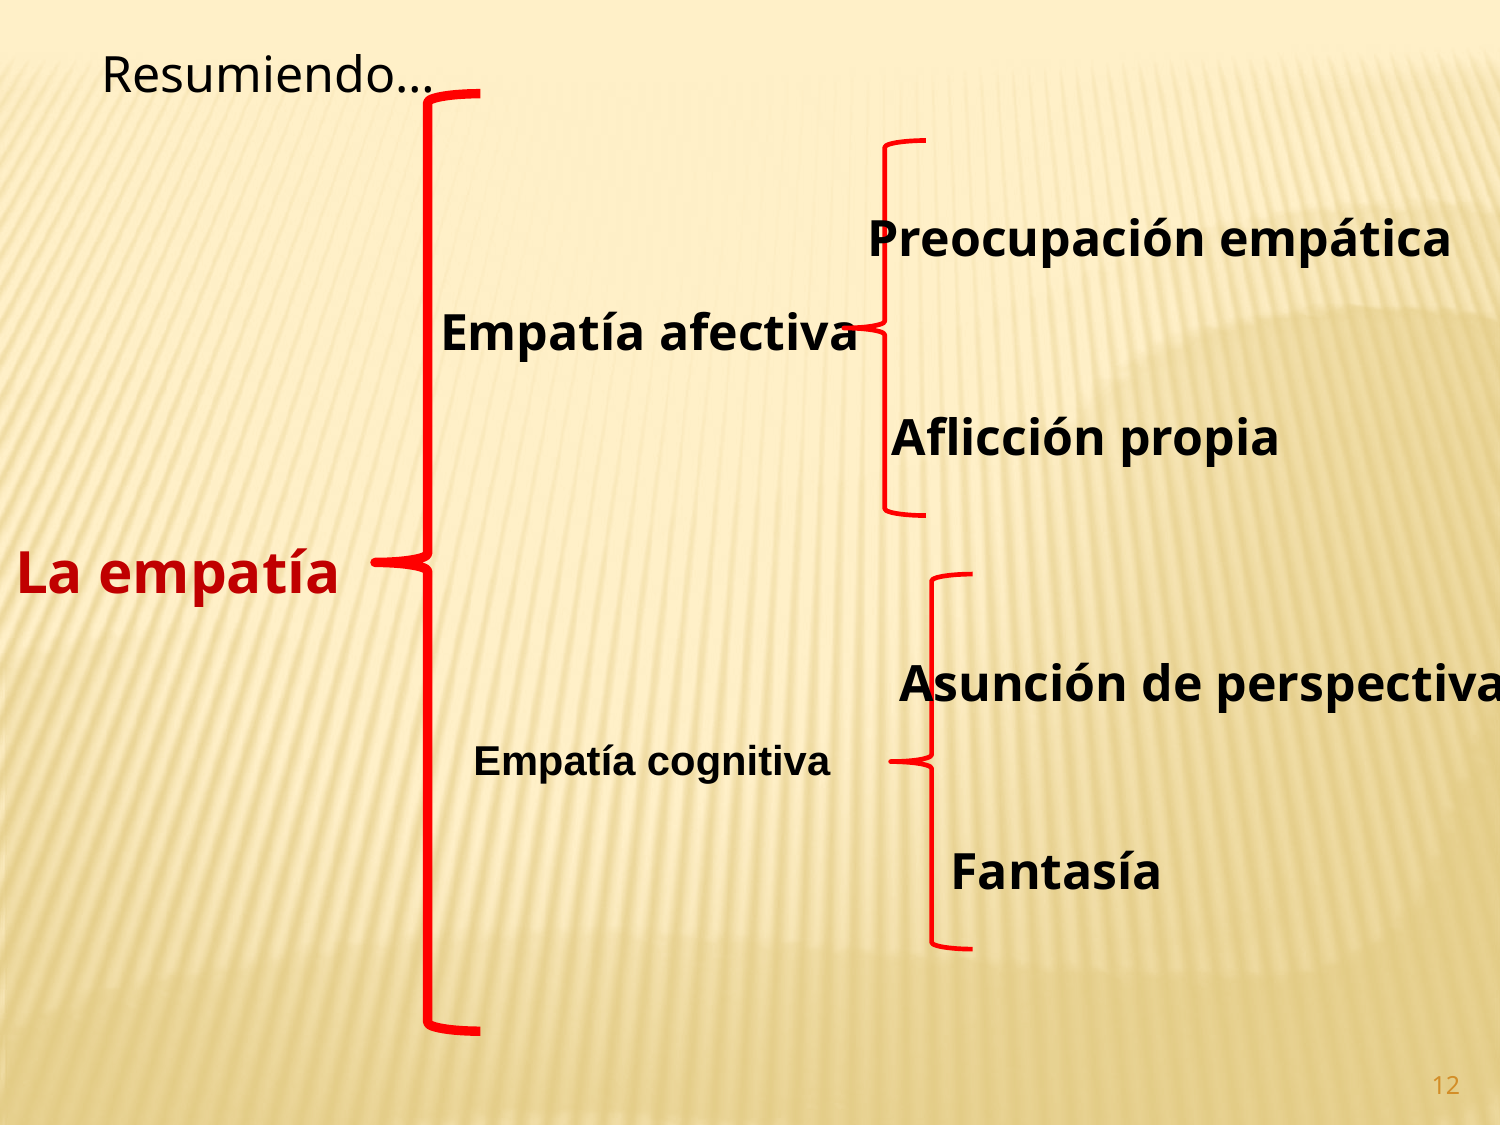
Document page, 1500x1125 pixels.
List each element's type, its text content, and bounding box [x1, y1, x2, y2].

slide_number 12 [1350, 1062, 1475, 1103]
text_box Empatía cognitiva [458, 726, 846, 792]
text_box [883, 139, 926, 199]
text_box Preocupación empática [852, 199, 1468, 274]
text_box Resumiendo… [86, 35, 451, 110]
text_box Asunción de perspectiva [884, 644, 1500, 720]
text_box [883, 474, 926, 517]
text_box [426, 92, 481, 292]
text_box [930, 573, 973, 644]
text_box [374, 368, 481, 1033]
text_box Empatía afectiva [425, 292, 875, 368]
text_box [889, 720, 973, 950]
text_box [842, 274, 926, 398]
text_box La empatía [0, 527, 371, 613]
text_box Fantasía [935, 831, 1178, 907]
text_box Aflicción propia [876, 398, 1296, 474]
